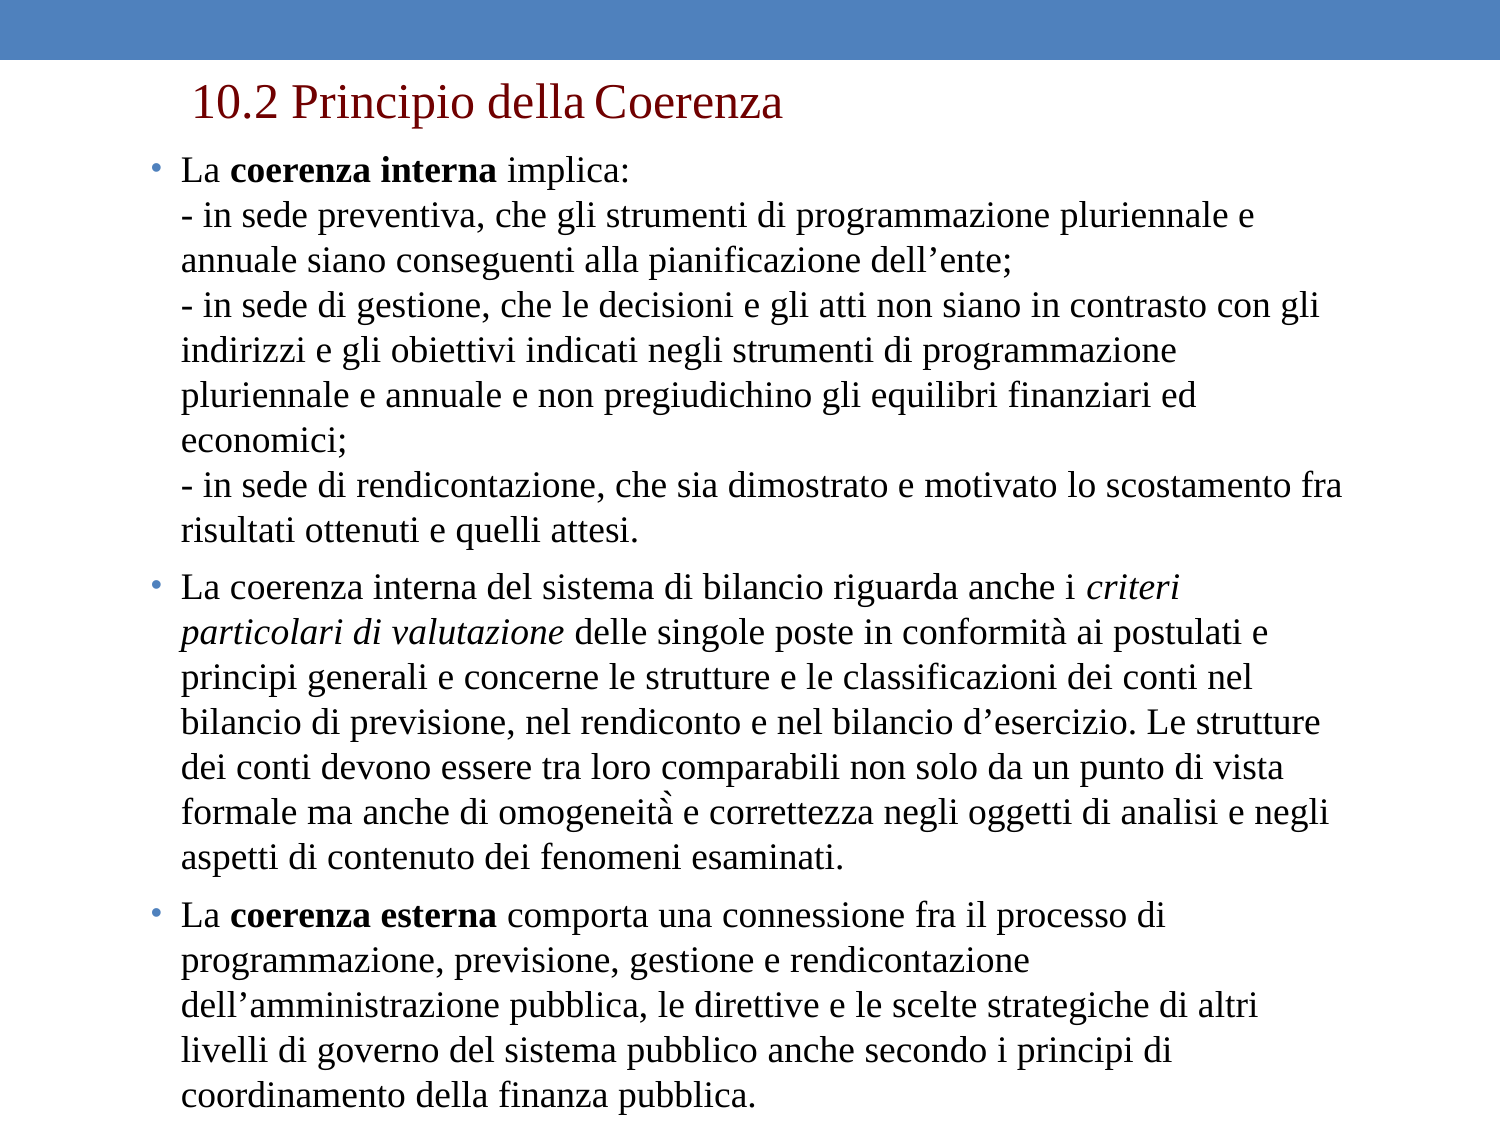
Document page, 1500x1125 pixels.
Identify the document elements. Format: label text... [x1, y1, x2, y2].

text_box 10.2 Principio della Coerenza [177, 61, 1323, 137]
list La coerenza interna implica: - in sede preventiva, che gli strumenti di programmazione pluriennale e annuale siano conseguenti alla pianificazione dell’ente; - in sede di gestione, che le decisioni e gli atti non siano in contrasto con gli indirizzi e gli obiettivi indicati negli strumenti di programmazione pluriennale e annuale e non pregiudichino gli equilibri finanziari ed economici; - in sede di rendicontazione, che sia dimostrato e motivato lo scostamento fra risultati ottenuti e quelli attesi. La coerenza interna del sistema di bilancio riguarda anche i criteri particolari di valutazione delle singole poste in conformità ai postulati e principi generali e concerne le strutture e le classificazioni dei conti nel bilancio di previsione, nel rendiconto e nel bilancio d’esercizio. Le strutture dei conti devono essere tra loro comparabili non solo da un punto di vista formale ma anche di omogeneità̀ e correttezza negli oggetti di analisi e negli aspetti di contenuto dei fenomeni esaminati. La coerenza esterna comporta una connessione fra il processo di programmazione, previsione, gestione e rendicontazione dell’amministrazione pubblica, le direttive e le scelte strategiche di altri livelli di governo del sistema pubblico anche secondo i principi di coordinamento della finanza pubblica. [135, 137, 1365, 681]
